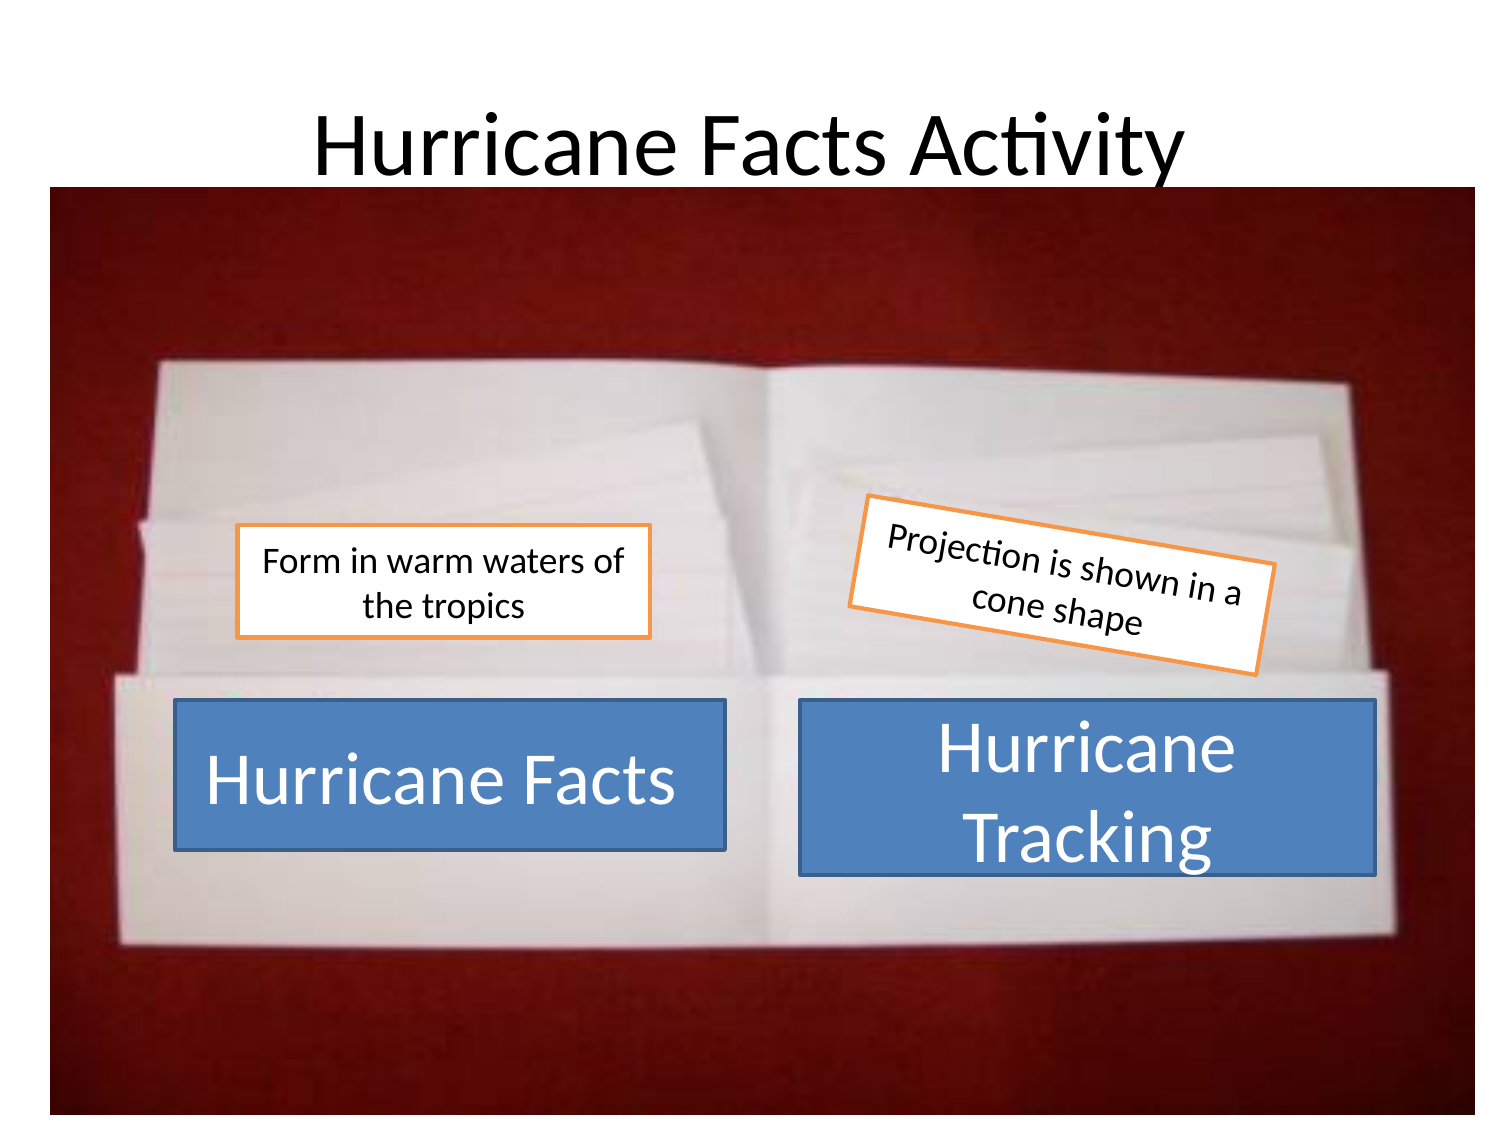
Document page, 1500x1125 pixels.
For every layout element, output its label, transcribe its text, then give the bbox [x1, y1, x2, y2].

title Hurricane Facts Activity [75, 45, 1425, 185]
picture [49, 187, 1476, 1116]
